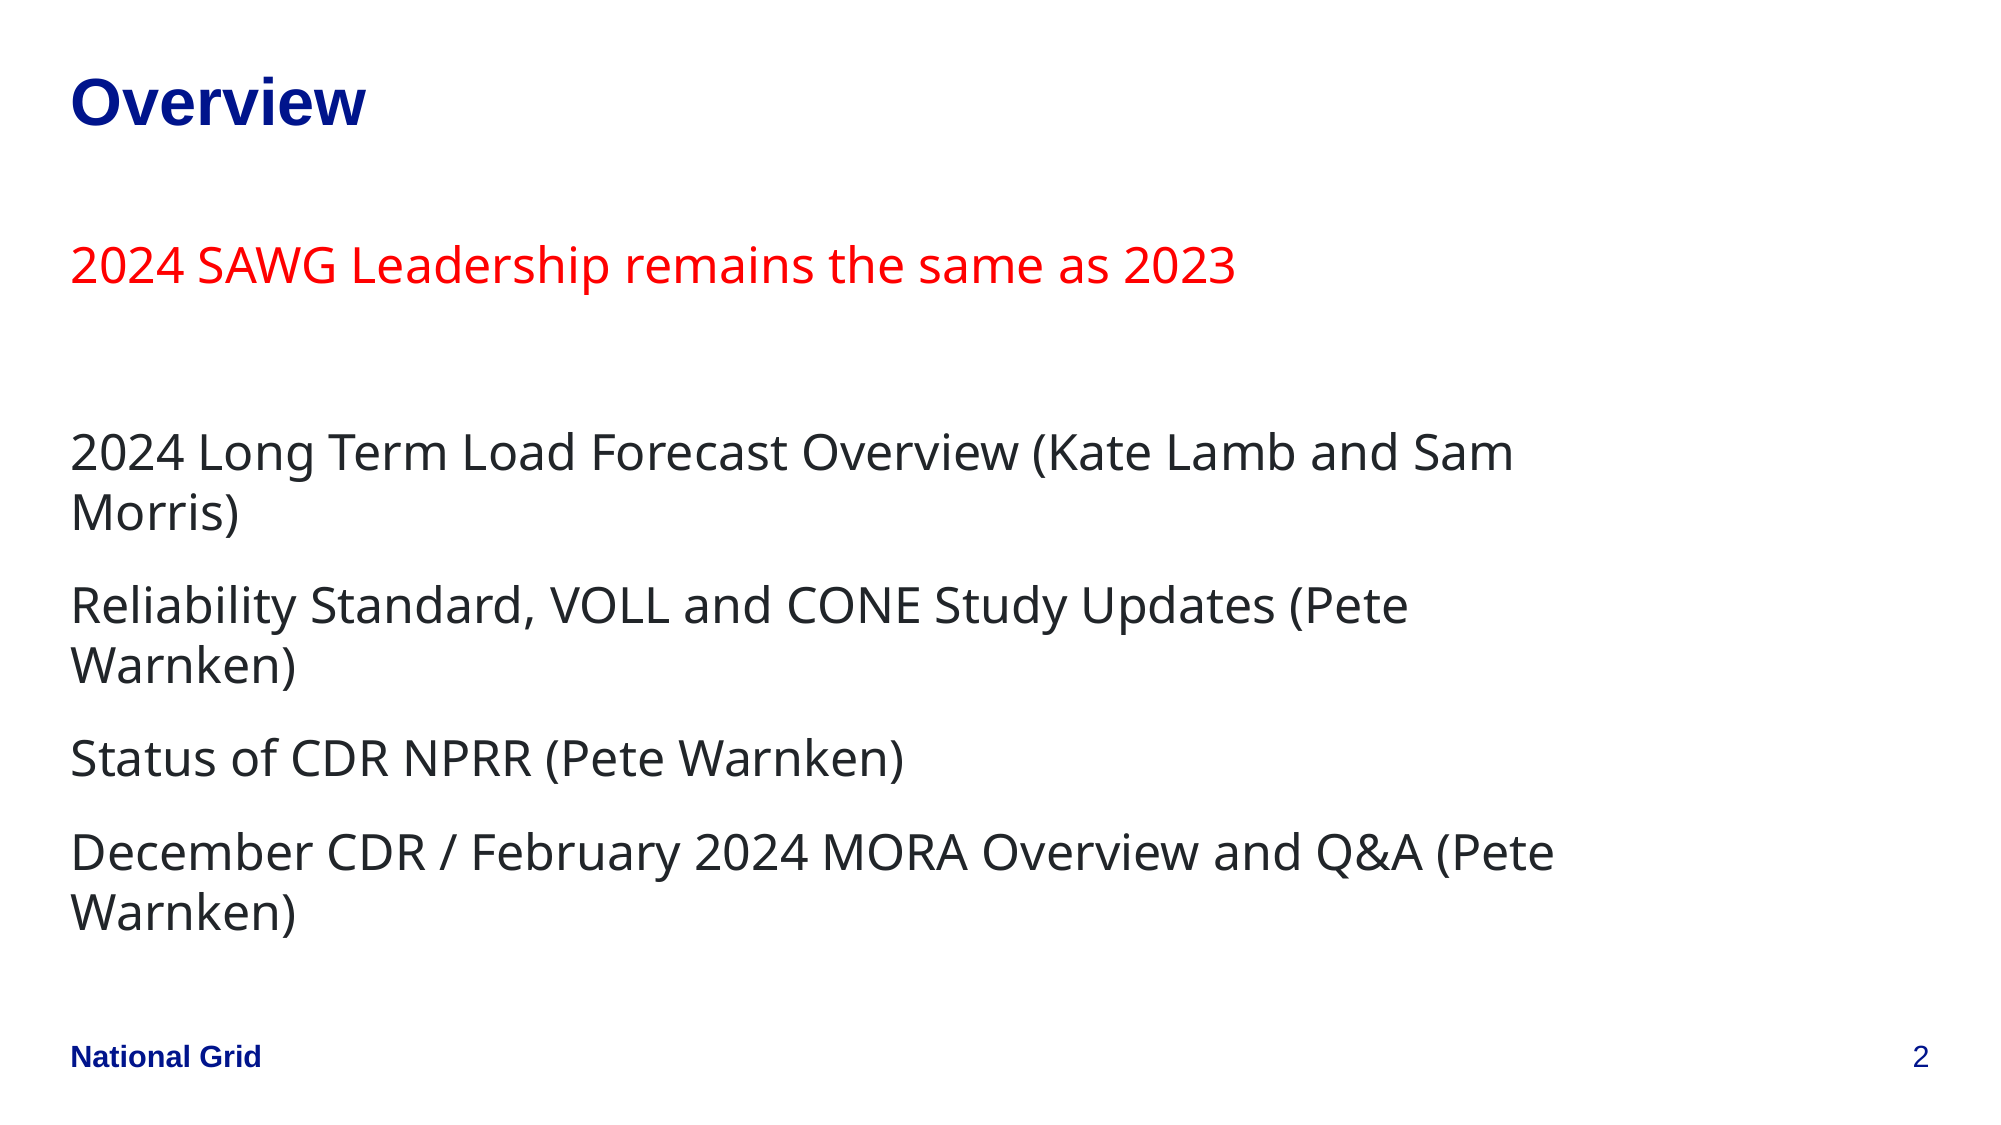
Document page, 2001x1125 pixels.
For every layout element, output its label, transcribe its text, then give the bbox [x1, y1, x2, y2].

title Overview [70, 58, 1930, 153]
list 2024 SAWG Leadership remains the same as 2023 2024 Long Term Load Forecast Overview (Kate Lamb and Sam Morris) Reliability Standard, VOLL and CONE Study Updates (Pete Warnken) Status of CDR NPRR (Pete Warnken) December CDR / February 2024 MORA Overview and Q&A (Pete Warnken) [70, 233, 1645, 827]
